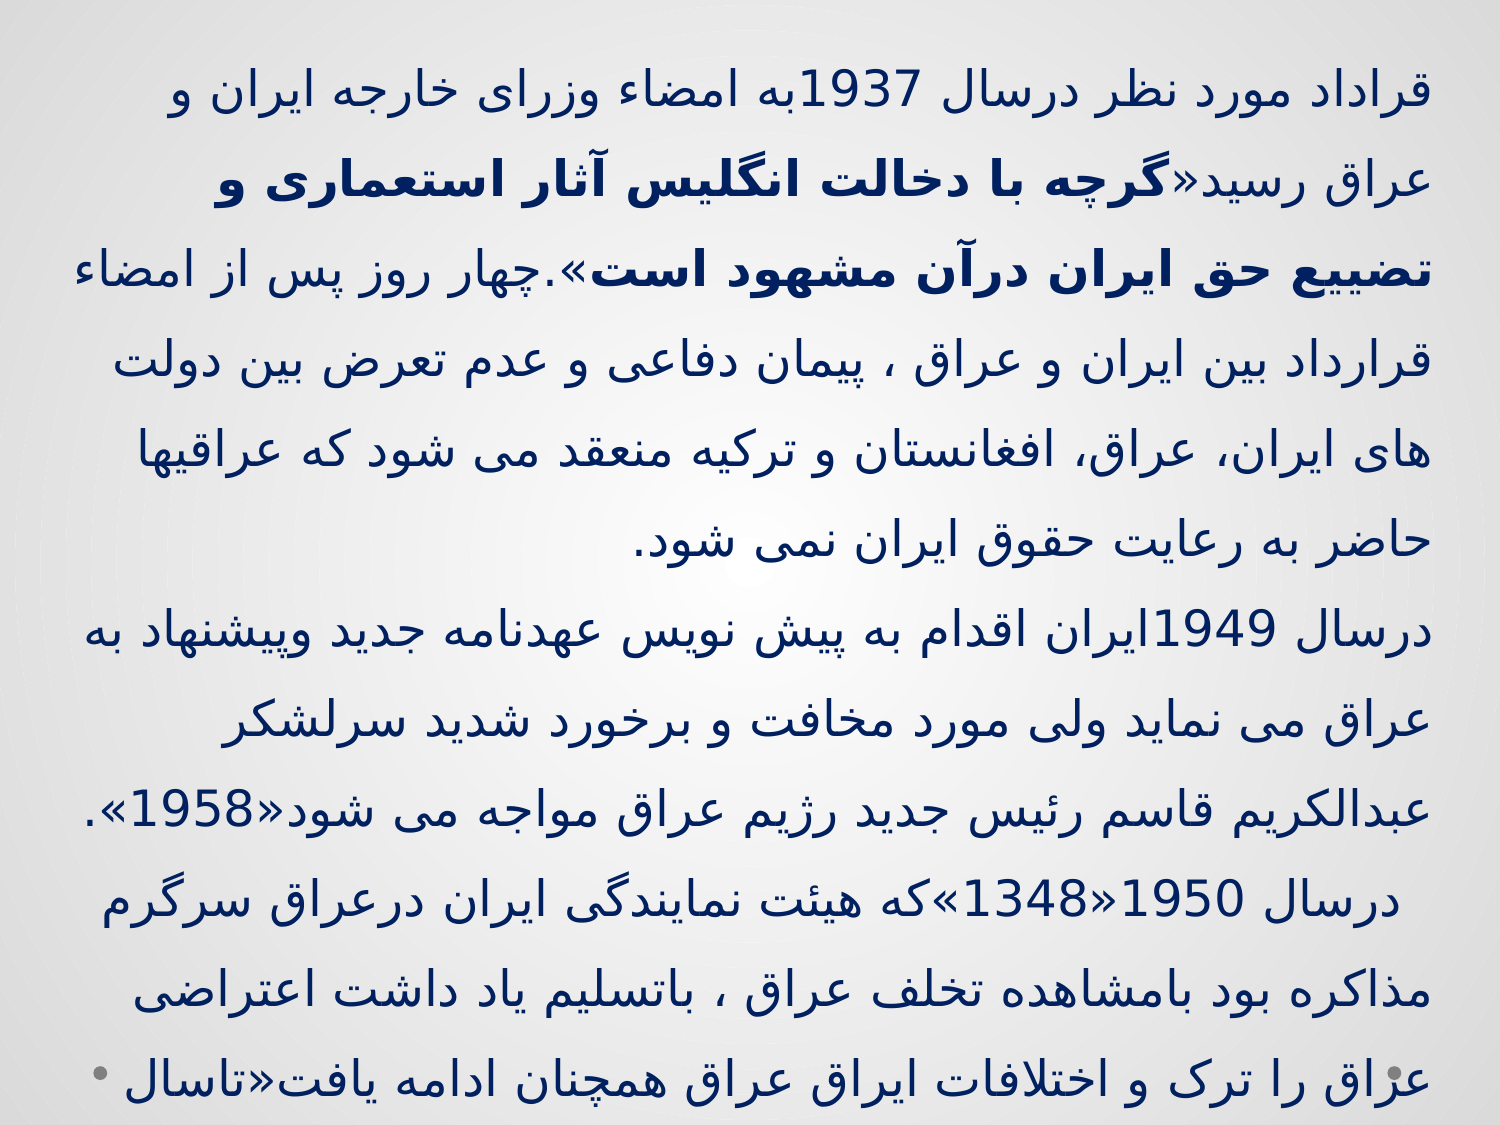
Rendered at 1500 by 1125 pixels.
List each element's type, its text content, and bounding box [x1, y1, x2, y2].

text_box قراداد مورد نظر درسال 1937به امضاء وزرای خارجه ایران و عراق رسید«گرچه با دخالت انگلیس آثار استعماری و تضییع حق ایران درآن مشهود است».چهار روز پس از امضاء قرارداد بین ایران و عراق ، پیمان دفاعی و عدم تعرض بین دولت های ایران، عراق، افغانستان و ترکیه منعقد می شود که عراقیها حاضر به رعایت حقوق ایران نمی شود. درسال 1949ایران اقدام به پیش نویس عهدنامه جدید وپیشنهاد به عراق می نماید ولی مورد مخافت و برخورد شدید سرلشکر عبدالکریم قاسم رئیس جدید رژیم عراق مواجه می شود«1958». درسال 1950«1348»که هیئت نمایندگی ایران درعراق سرگرم مذاکره بود بامشاهده تخلف عراق ، باتسلیم یاد داشت اعتراضی عراق را ترک و اختلافات ایراق عراق همچنان ادامه یافت«تاسال 1975». [53, 19, 1449, 1125]
